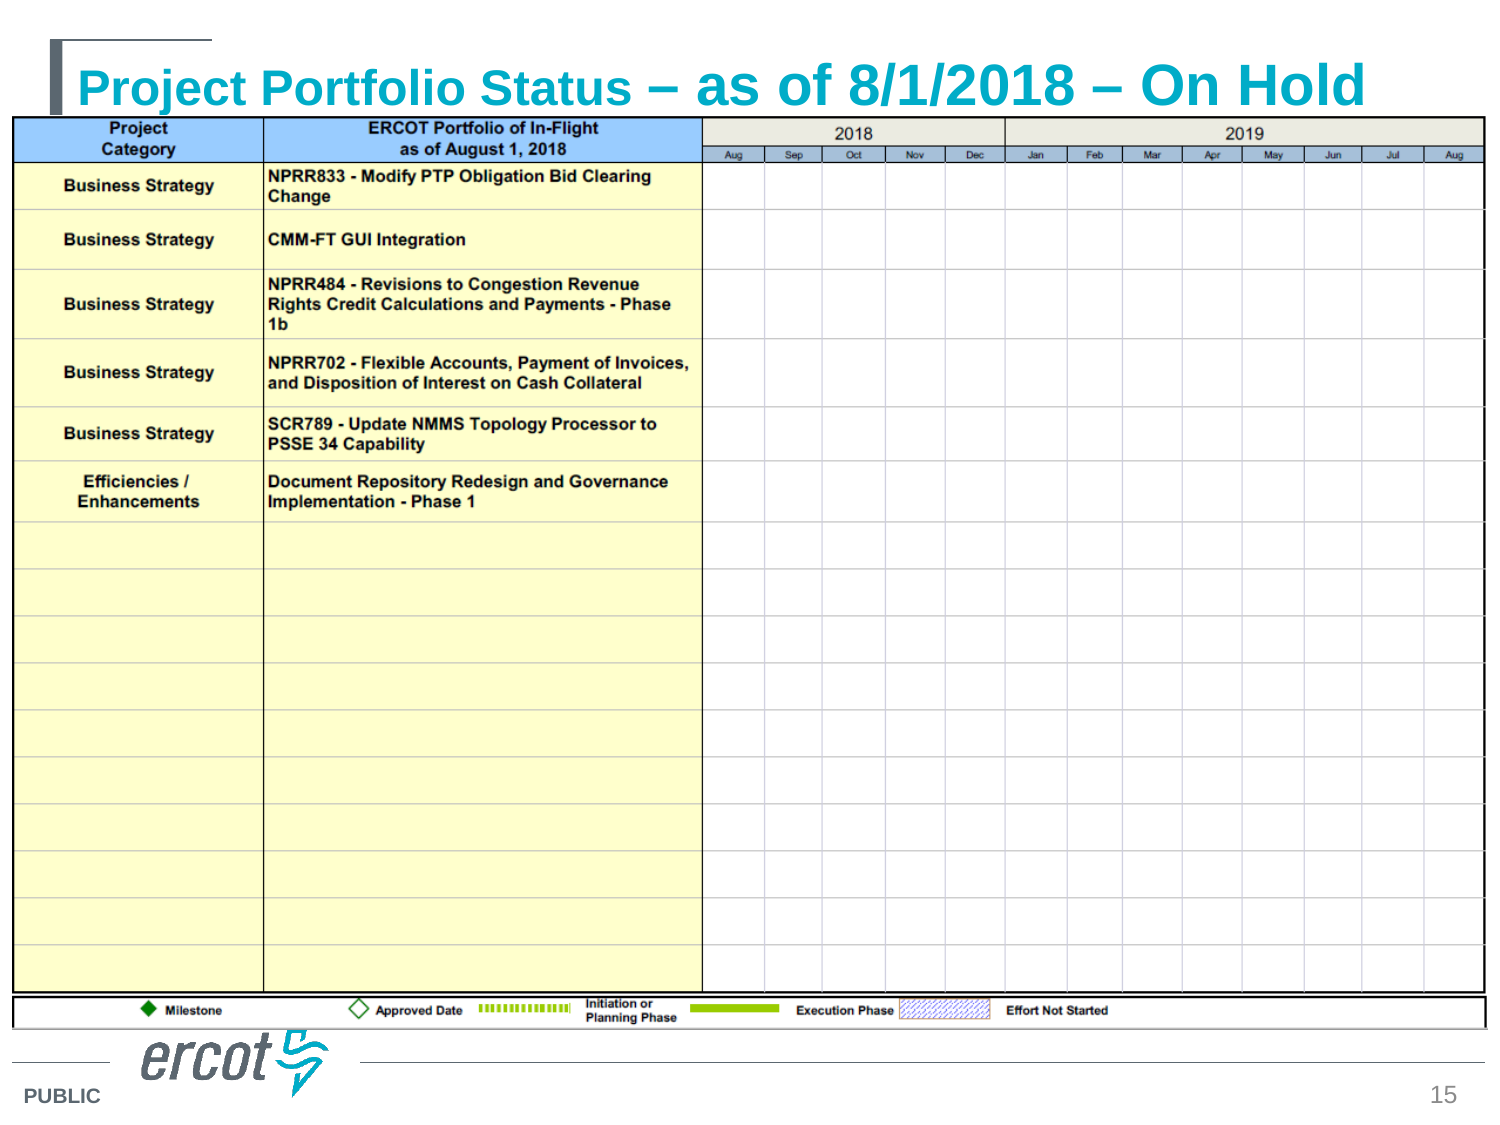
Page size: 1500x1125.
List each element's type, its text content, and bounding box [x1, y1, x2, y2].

title Project Portfolio Status – as of 8/1/2018 – On Hold [62, 39, 1477, 115]
picture [12, 115, 1488, 1100]
slide_number 15 [1412, 1076, 1475, 1112]
